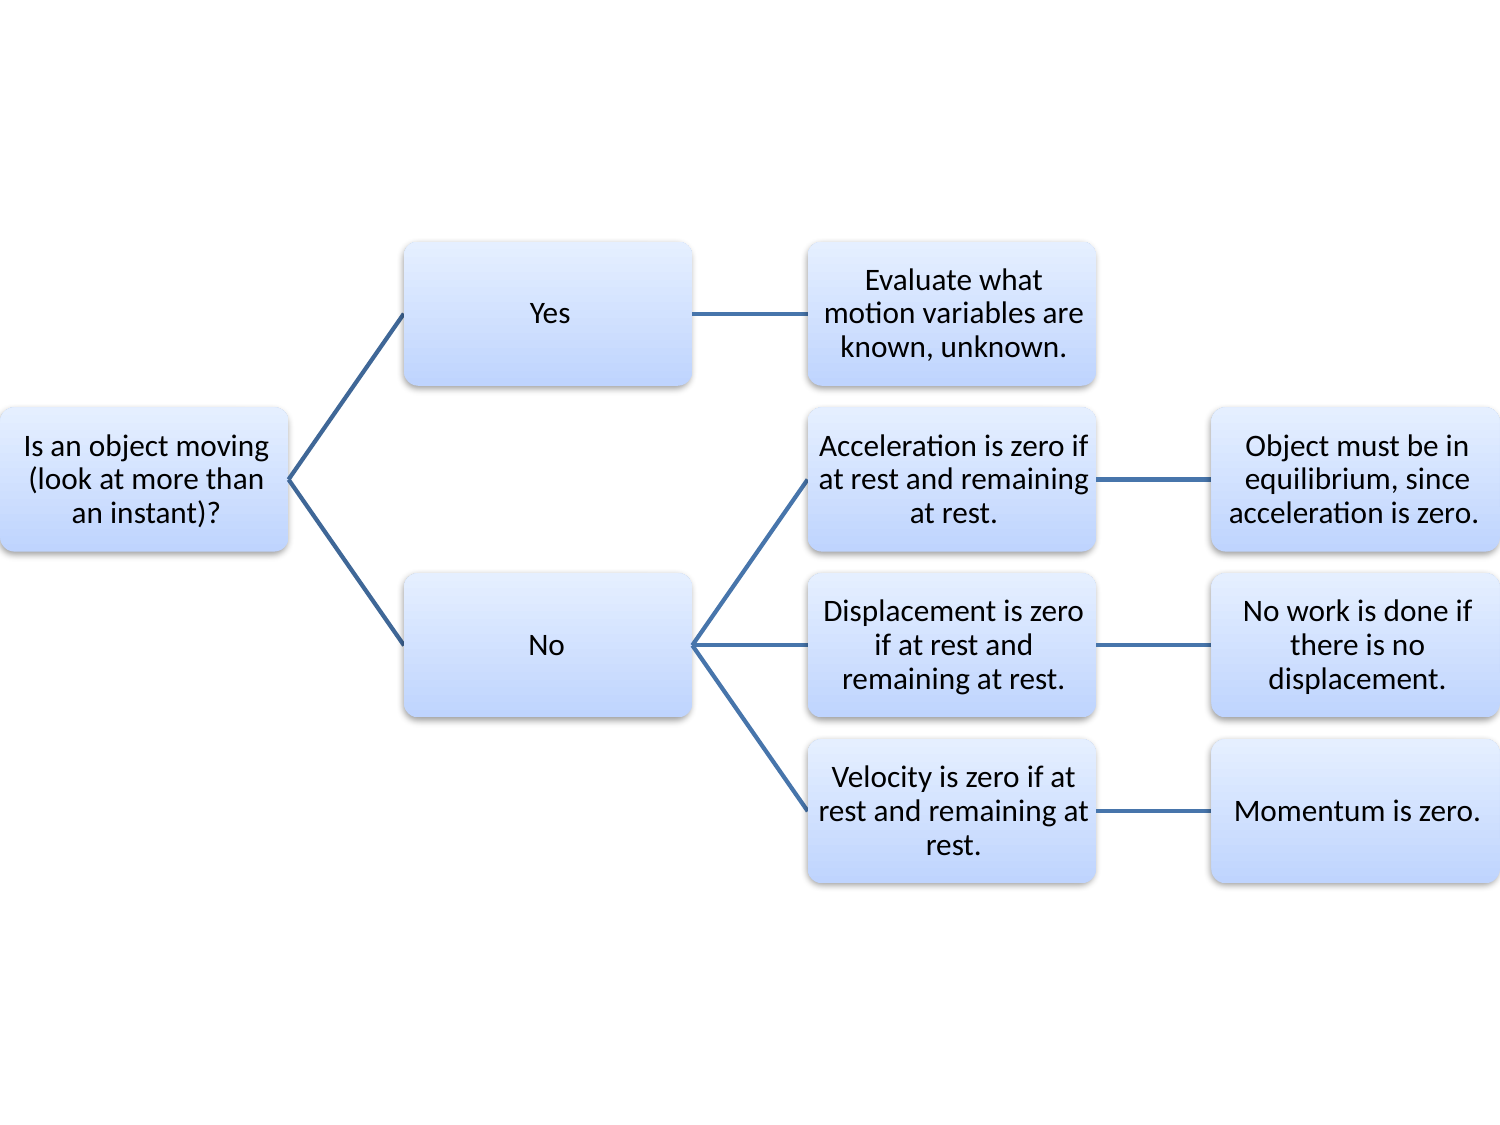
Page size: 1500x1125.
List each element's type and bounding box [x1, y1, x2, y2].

list [0, 0, 1500, 1125]
